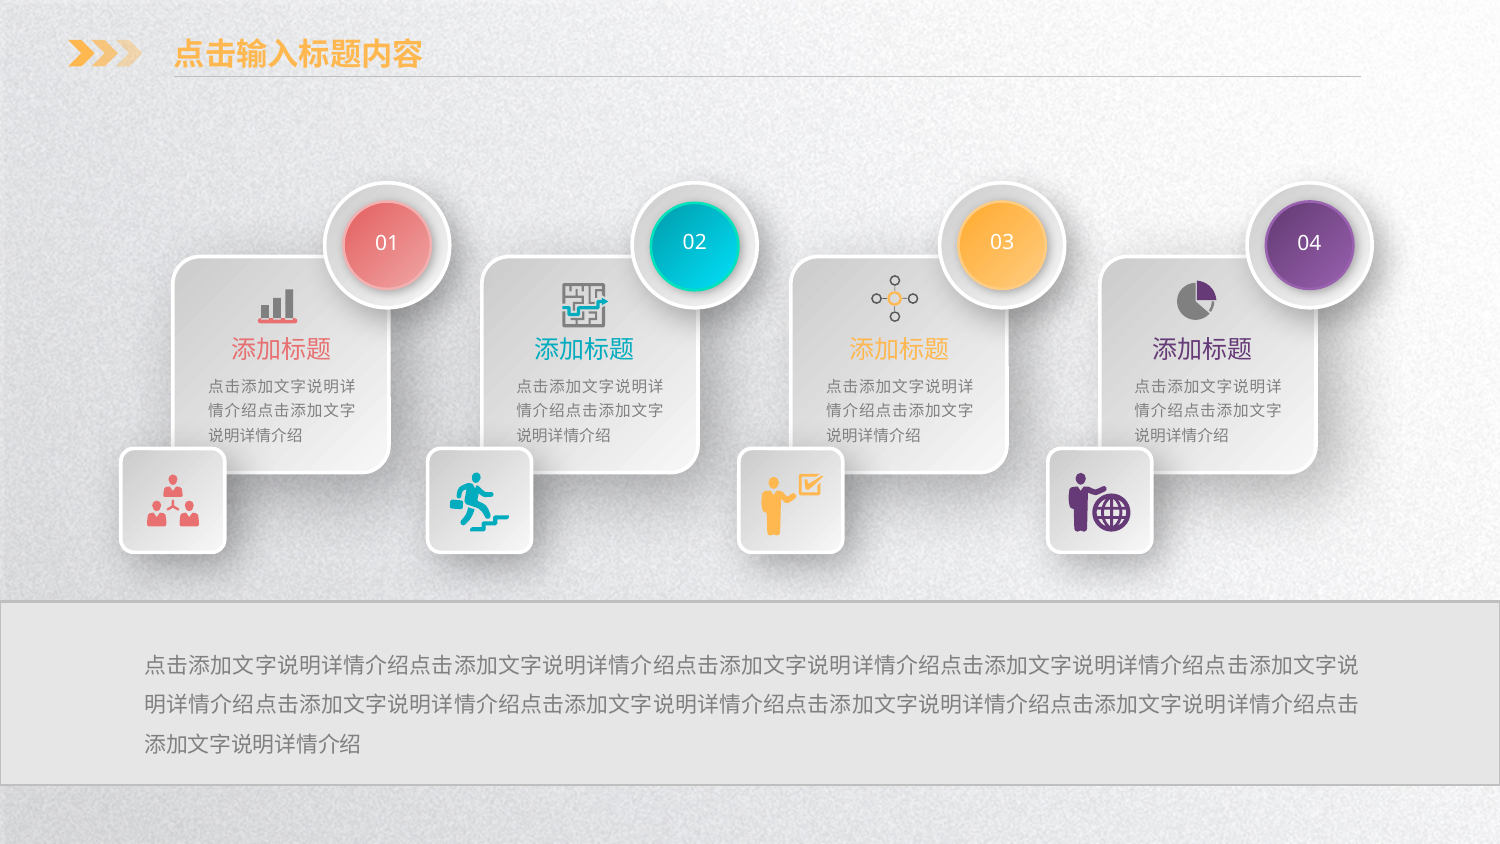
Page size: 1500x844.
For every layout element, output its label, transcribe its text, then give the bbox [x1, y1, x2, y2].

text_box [1119, 325, 1297, 453]
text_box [481, 256, 698, 473]
picture [0, 786, 1500, 844]
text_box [1247, 182, 1373, 308]
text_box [172, 256, 389, 473]
text_box 点击添加文字说明详情介绍点击添加文字说明详情介绍点击添加文字说明详情介绍点击添加文字说明详情介绍点击添加文字说明详情介绍点击添加文字说明详情介绍点击添加文字说明详情介绍点击添加文字说明详情介绍点击添加文字说明详情介绍点击添加文字说明详情介绍 [129, 631, 1377, 764]
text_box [120, 448, 225, 553]
text_box 点击输入标题内容 [165, 30, 440, 76]
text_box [501, 325, 679, 453]
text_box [790, 256, 1007, 473]
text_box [738, 448, 843, 553]
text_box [1047, 448, 1152, 553]
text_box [324, 182, 450, 308]
picture [0, 0, 1500, 601]
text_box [427, 448, 532, 553]
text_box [1099, 256, 1316, 473]
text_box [811, 325, 989, 453]
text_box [632, 182, 758, 308]
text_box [939, 182, 1065, 308]
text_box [193, 325, 371, 453]
text_box [0, 601, 1500, 786]
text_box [67, 39, 143, 67]
